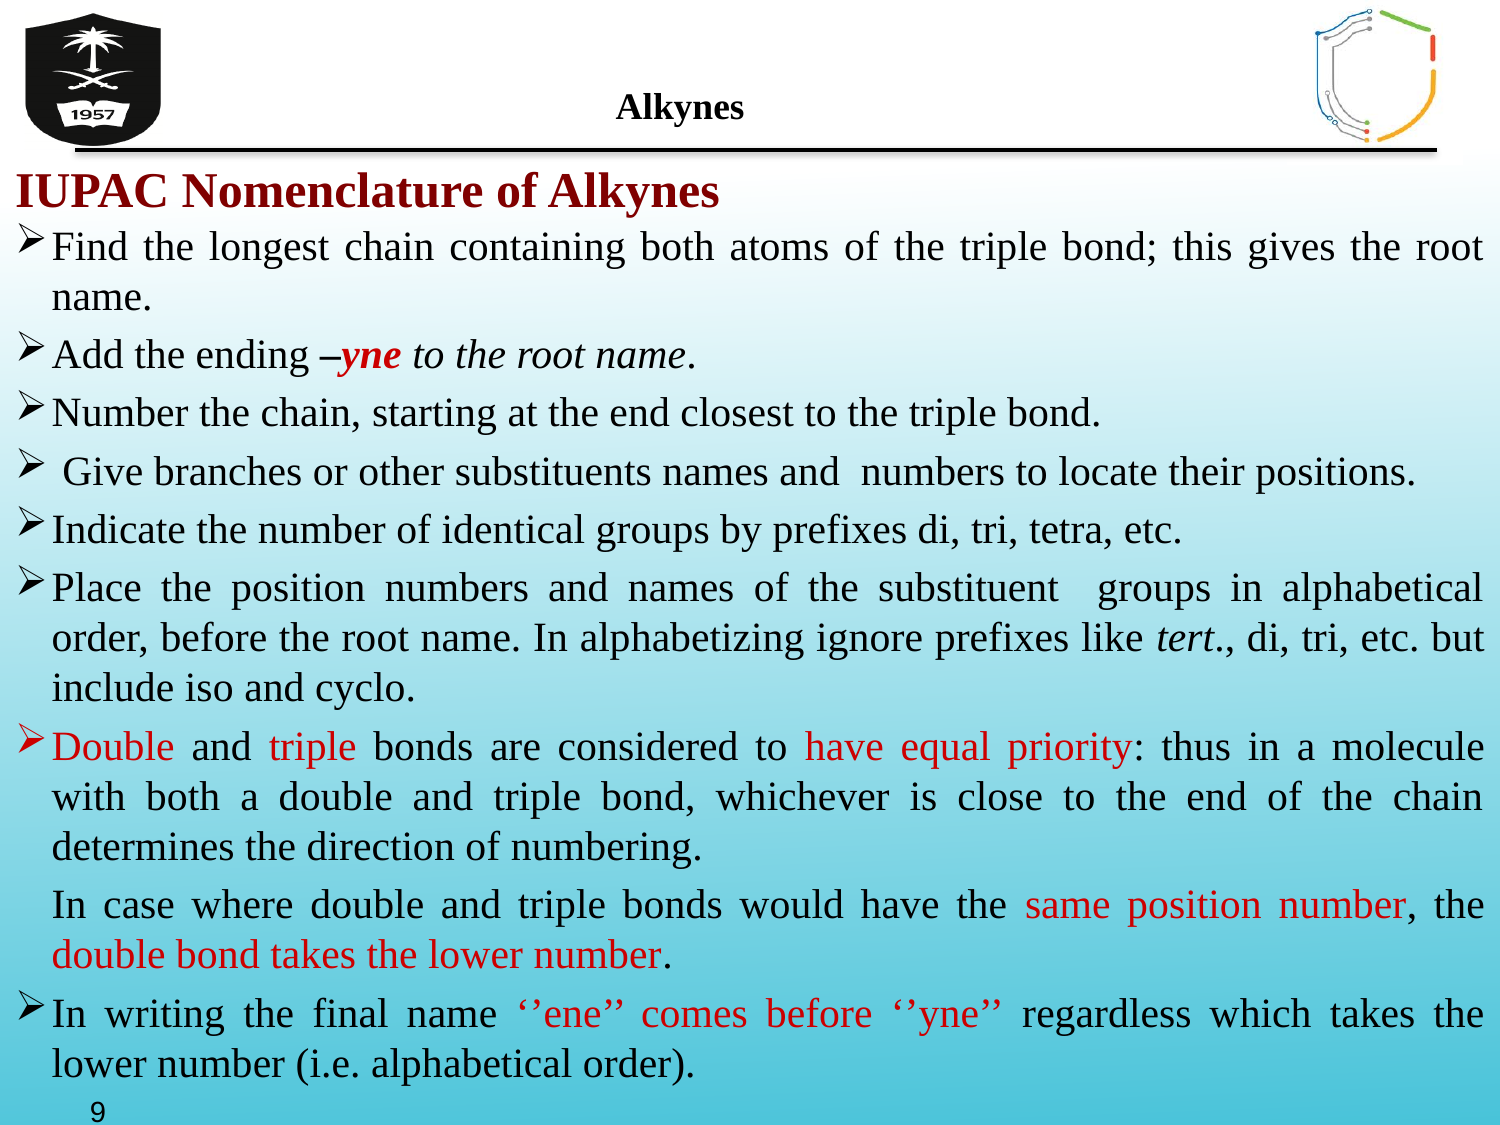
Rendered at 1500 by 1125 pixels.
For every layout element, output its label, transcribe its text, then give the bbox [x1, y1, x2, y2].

text_box Alkynes [600, 74, 760, 135]
title IUPAC Nomenclature of Alkynes [0, 86, 988, 290]
picture [1287, 0, 1463, 165]
picture [24, 12, 163, 151]
text_box 9 [75, 1085, 425, 1125]
list Find the longest chain containing both atoms of the triple bond; this gives the root name. Add the ending –yne to the root name. Number the chain, starting at the end closest to the triple bond. Give branches or other substituents names and numbers to locate their positions. Indicate the number of identical groups by prefixes di, tri, tetra, etc. Place the position numbers and names of the substituent groups in alphabetical order, before the root name. In alphabetizing ignore prefixes like tert., di, tri, etc. but include iso and cyclo. Double and triple bonds are considered to have equal priority: thus in a molecule with both a double and triple bond, whichever is close to the end of the chain determines the direction of numbering. In case where double and triple bonds would have the same position number, the double bond takes the lower number. In writing the final name ‘’ene’’ comes before ‘’yne’’ regardless which takes the lower number (i.e. alphabetical order). [0, 210, 1500, 1125]
